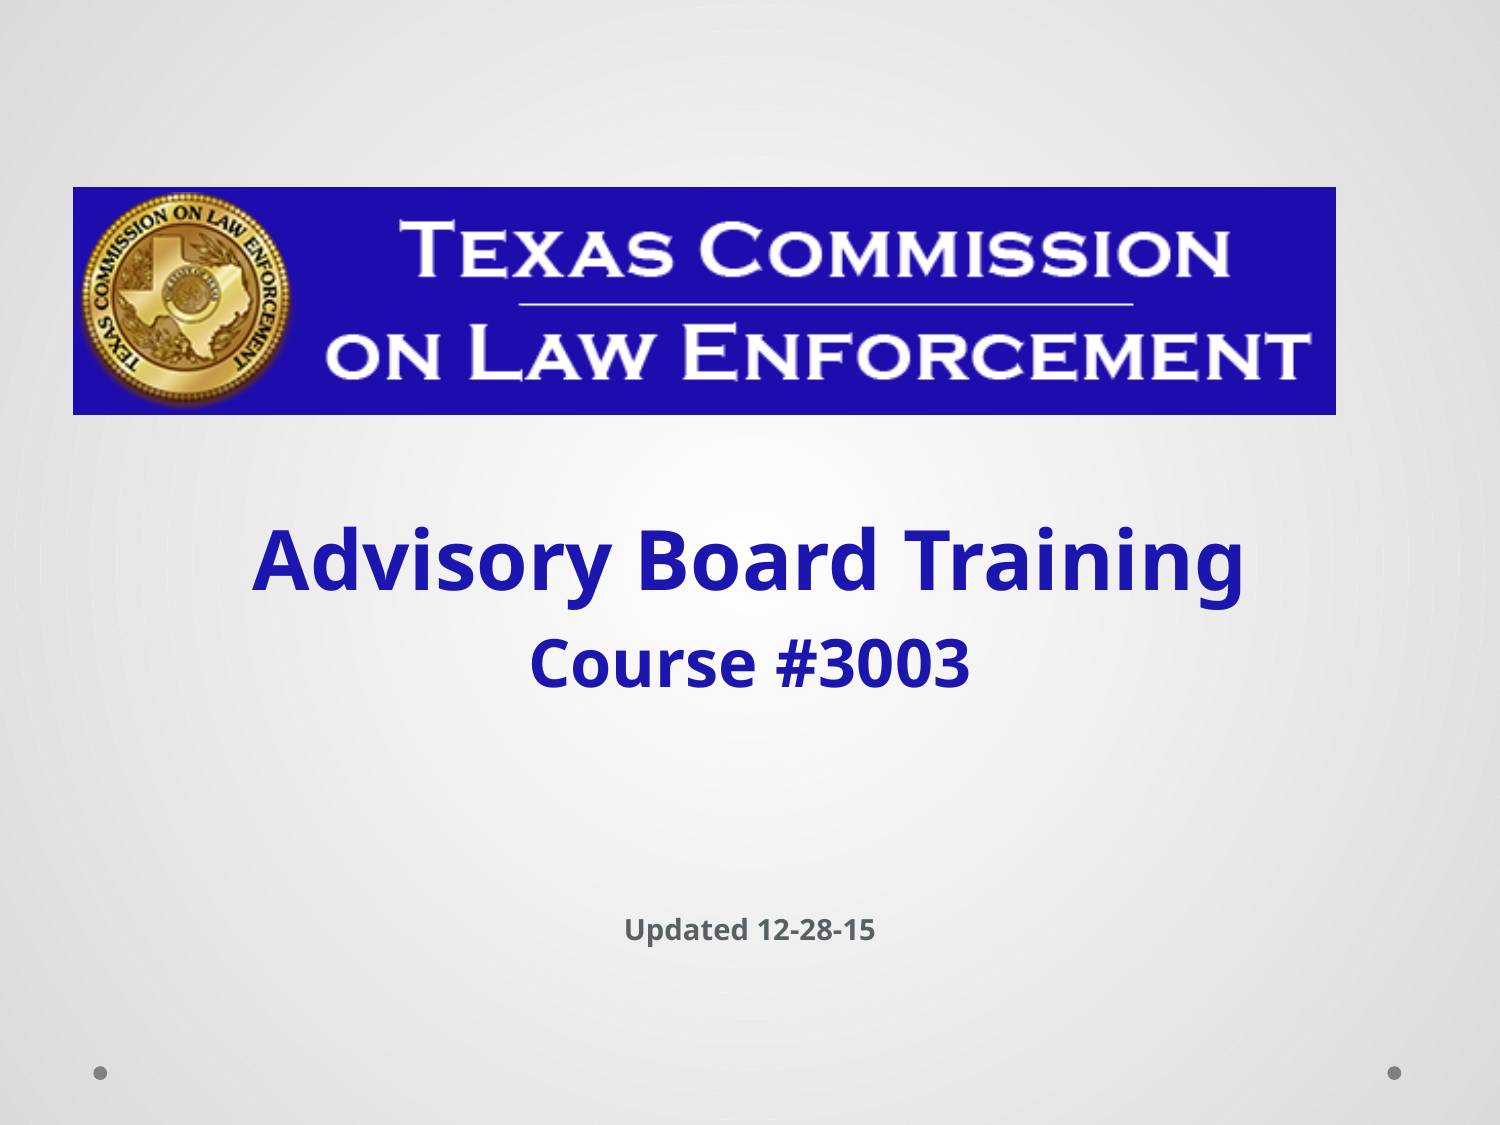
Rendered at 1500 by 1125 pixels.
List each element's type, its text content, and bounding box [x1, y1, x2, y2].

picture [72, 187, 1337, 416]
subtitle Advisory Board Training Course #3003 Updated 12-28-15 [125, 500, 1375, 1000]
